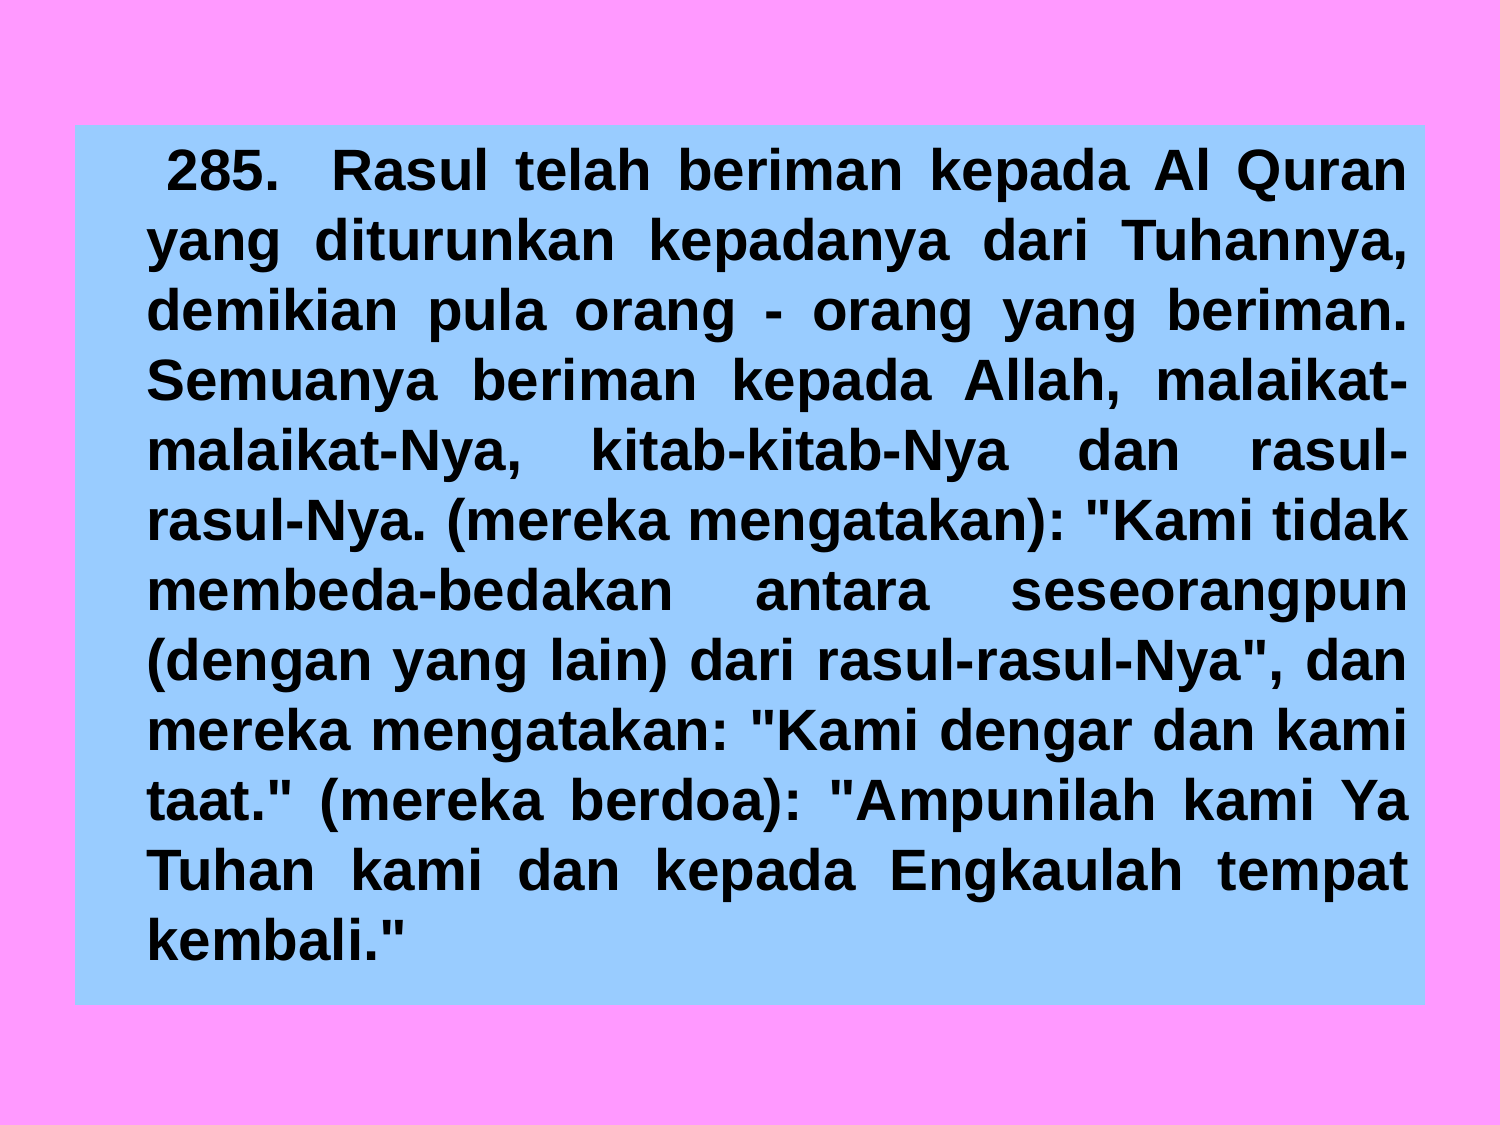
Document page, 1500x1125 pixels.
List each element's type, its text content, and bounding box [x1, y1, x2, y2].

list 285. Rasul telah beriman kepada Al Quran yang diturunkan kepadanya dari Tuhannya, demikian pula orang - orang yang beriman. Semuanya beriman kepada Allah, malaikat-malaikat-Nya, kitab-kitab-Nya dan rasul-rasul-Nya. (mereka mengatakan): "Kami tidak membeda-bedakan antara seseorangpun (dengan yang lain) dari rasul-rasul-Nya", dan mereka mengatakan: "Kami dengar dan kami taat." (mereka berdoa): "Ampunilah kami Ya Tuhan kami dan kepada Engkaulah tempat kembali." [75, 125, 1425, 1005]
